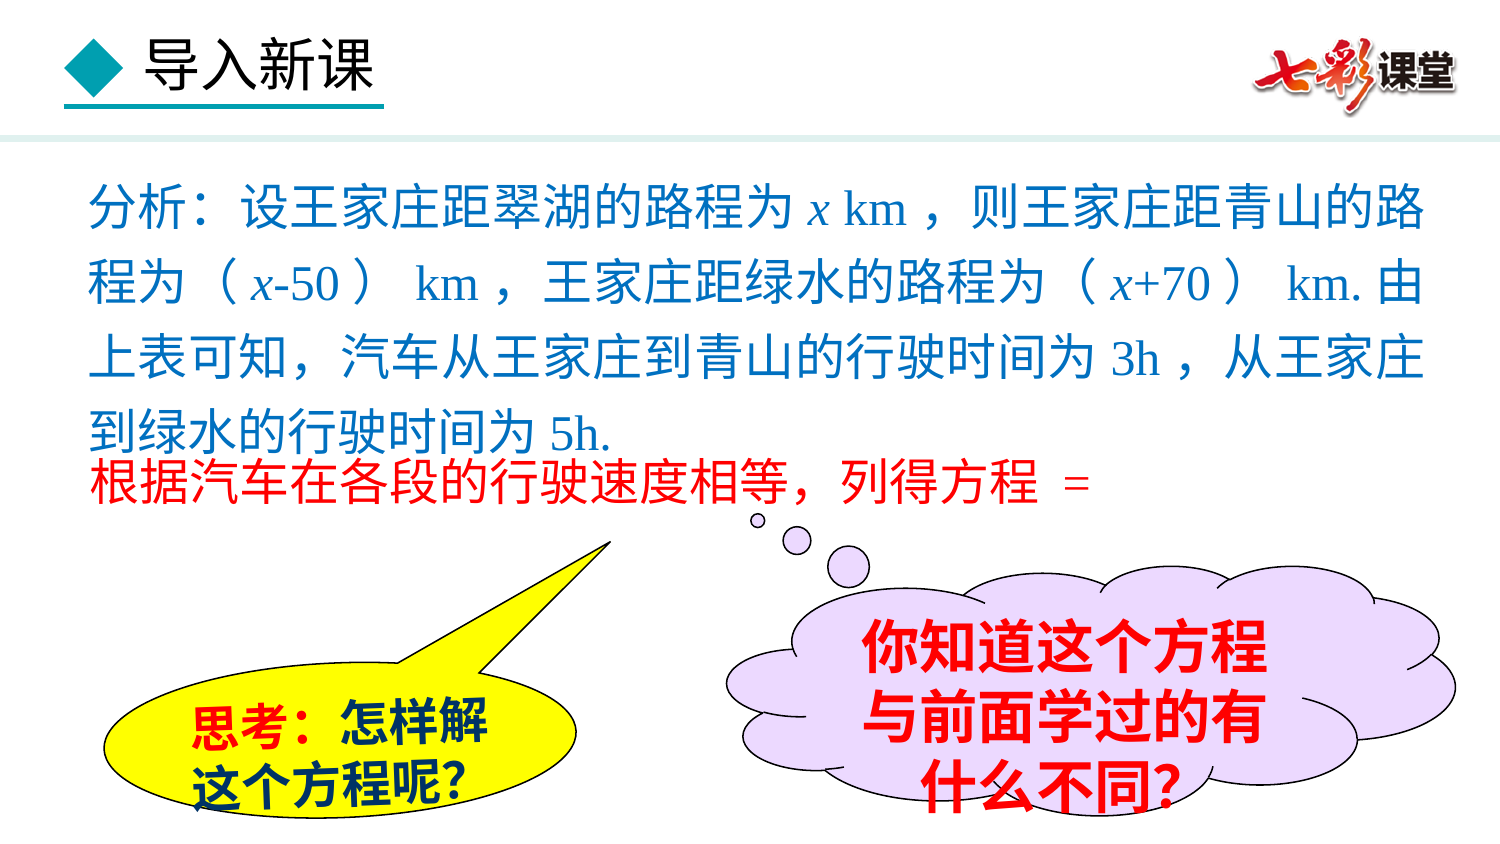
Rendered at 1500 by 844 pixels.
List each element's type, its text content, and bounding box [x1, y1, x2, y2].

text_box 你知道这个方程与前面学过的有什么不同？ [783, 526, 811, 555]
text_box 分析：设王家庄距翠湖的路程为x km，则王家庄距青山的路程为（x-50）km，王家庄距绿水的路程为（x+70）km.由上表可知，汽车从王家庄到青山的行驶时间为3h，从王家庄到绿水的行驶时间为5h. [72, 153, 1440, 469]
text_box 你知道这个方程与前面学过的有什么不同？ [827, 546, 870, 588]
text_box 思考：怎样解这个方程呢？ [104, 541, 611, 819]
picture [1249, 32, 1461, 118]
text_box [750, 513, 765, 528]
text_box 你知道这个方程与前面学过的有什么不同？ [726, 566, 1456, 816]
